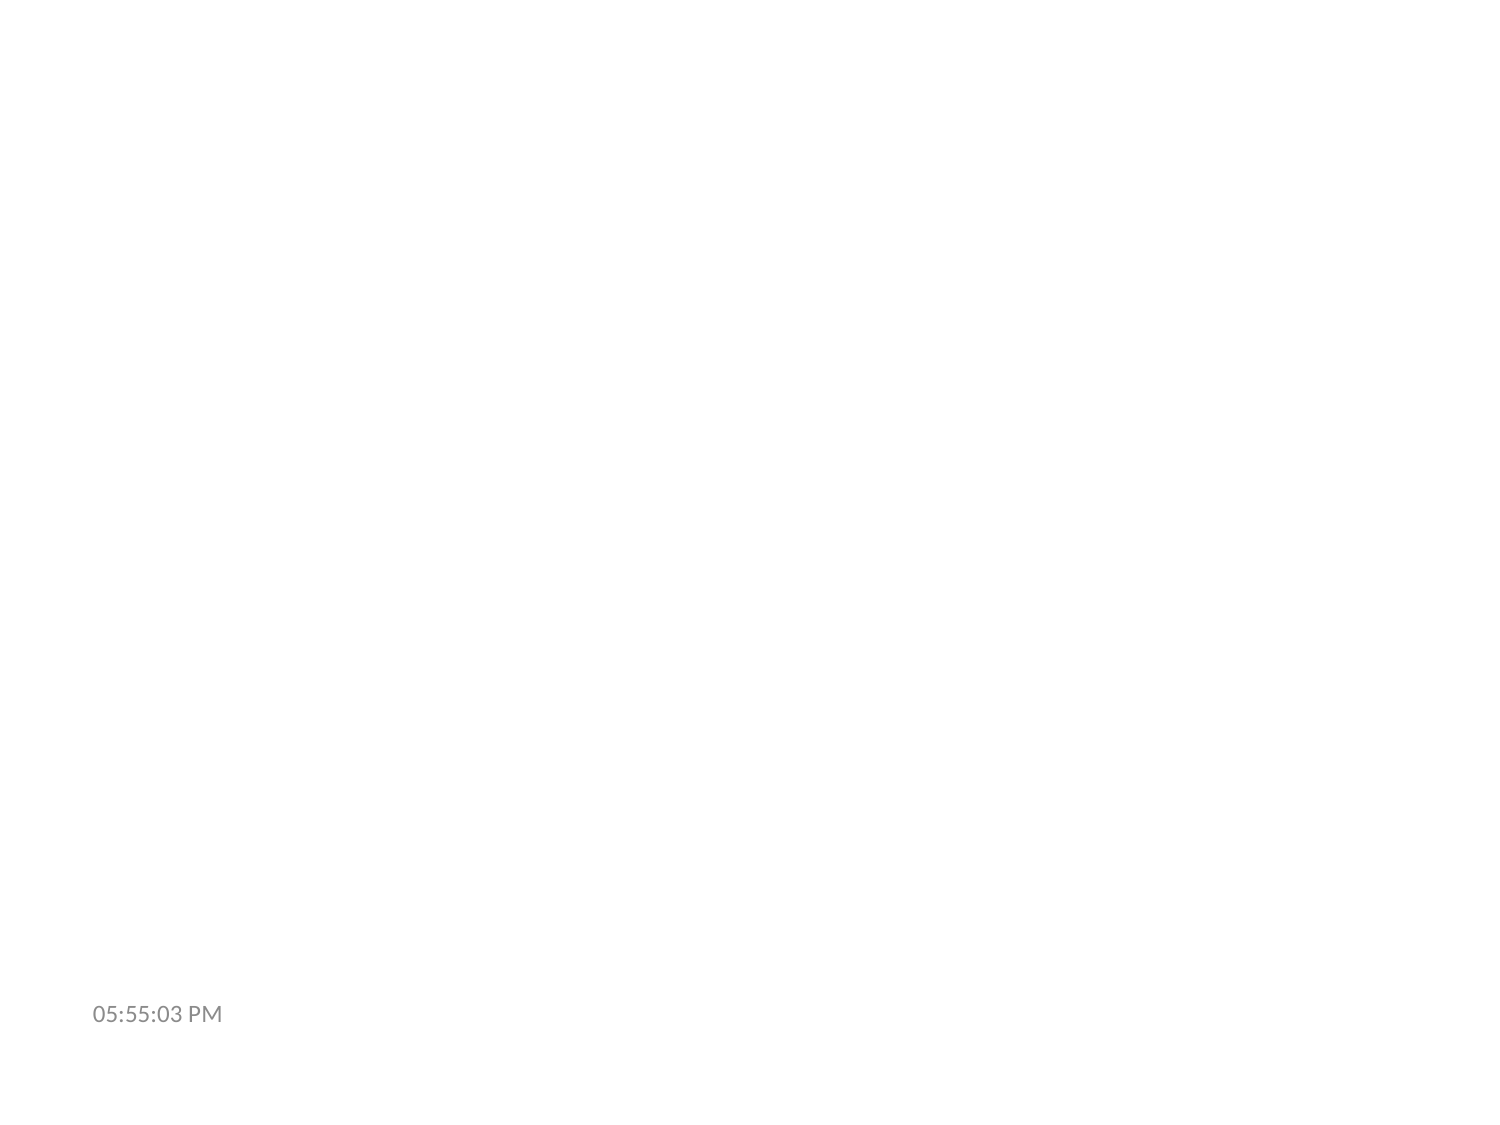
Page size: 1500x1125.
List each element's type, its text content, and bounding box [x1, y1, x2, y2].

text_box 3:35:09 PM [77, 982, 428, 1043]
